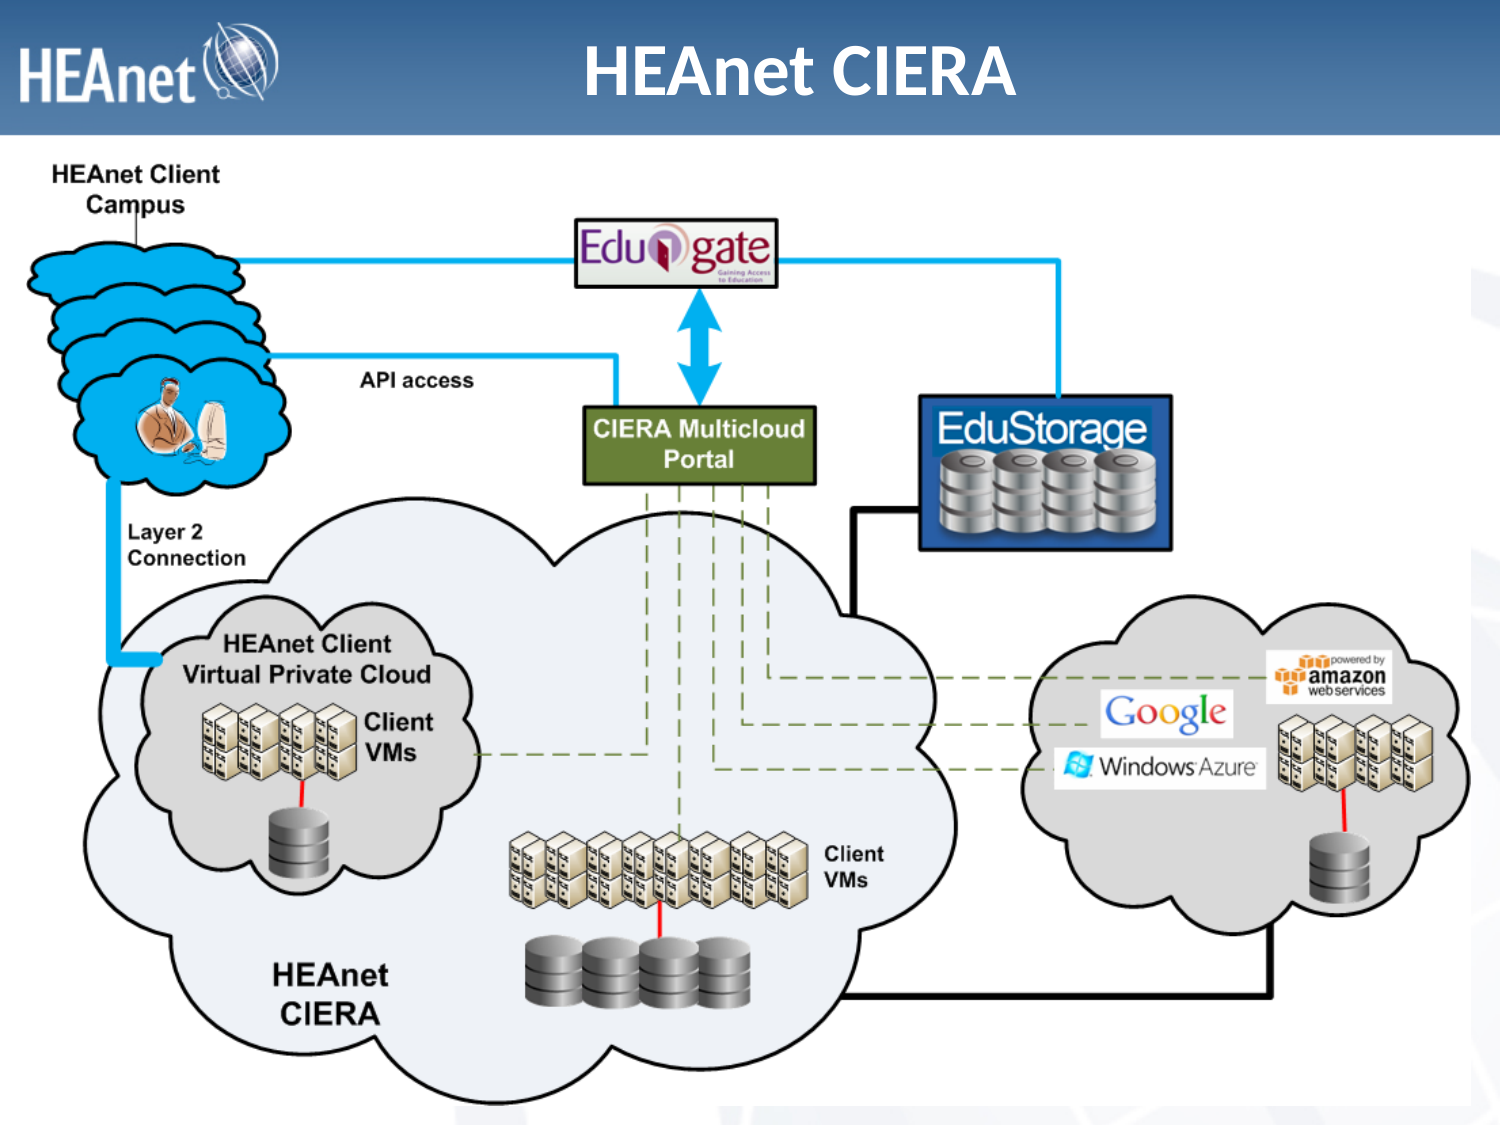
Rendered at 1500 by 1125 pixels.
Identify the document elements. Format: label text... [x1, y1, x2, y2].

picture [0, 1, 1500, 1125]
title HEAnet CIERA [242, 1, 1376, 154]
